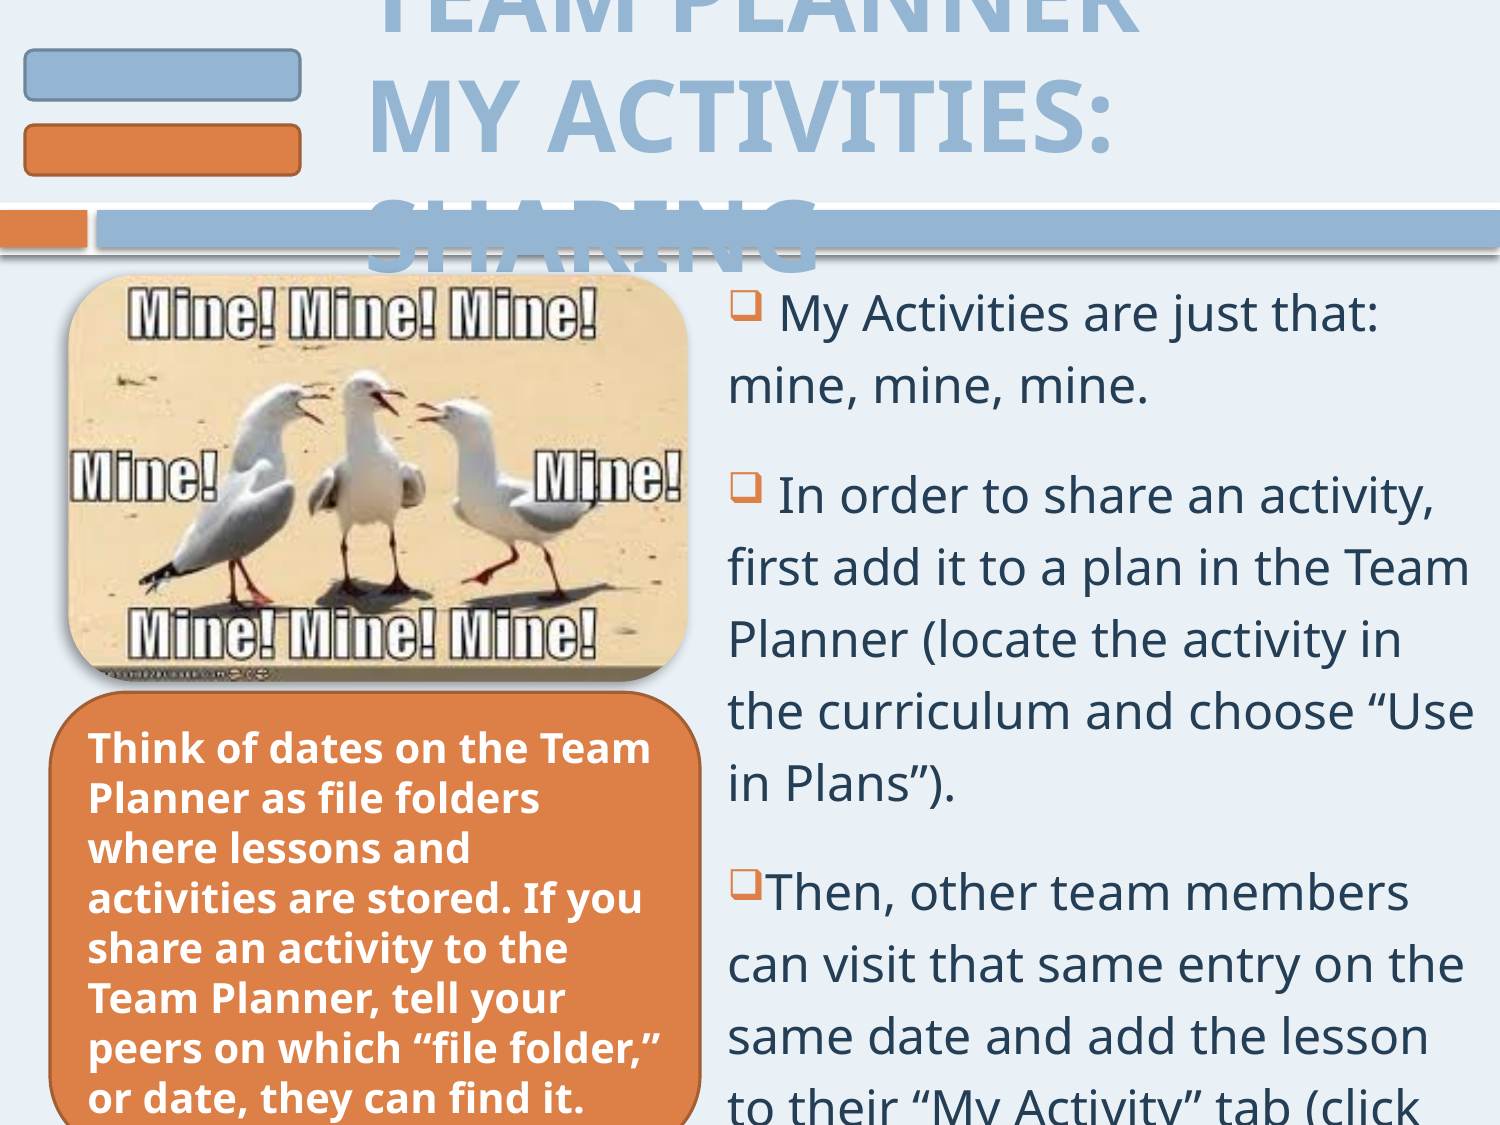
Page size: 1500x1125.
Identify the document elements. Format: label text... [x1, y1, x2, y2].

picture [68, 274, 688, 682]
text_box [23, 123, 302, 177]
text_box Think of dates on the Team Planner as file folders where lessons and activities are stored. If you share an activity to the Team Planner, tell your peers on which “file folder,” or date, they can find it. [48, 692, 702, 1125]
text_box [23, 48, 302, 102]
text_box TEAM PLANNER MY ACTIVITIES: SHARING [350, 12, 1500, 213]
text_box My Activities are just that: mine, mine, mine. In order to share an activity, first add it to a plan in the Team Planner (locate the activity in the curriculum and choose “Use in Plans”). Then, other team members can visit that same entry on the same date and add the lesson to their “My Activity” tab (click the gear icon). [712, 262, 1500, 1125]
